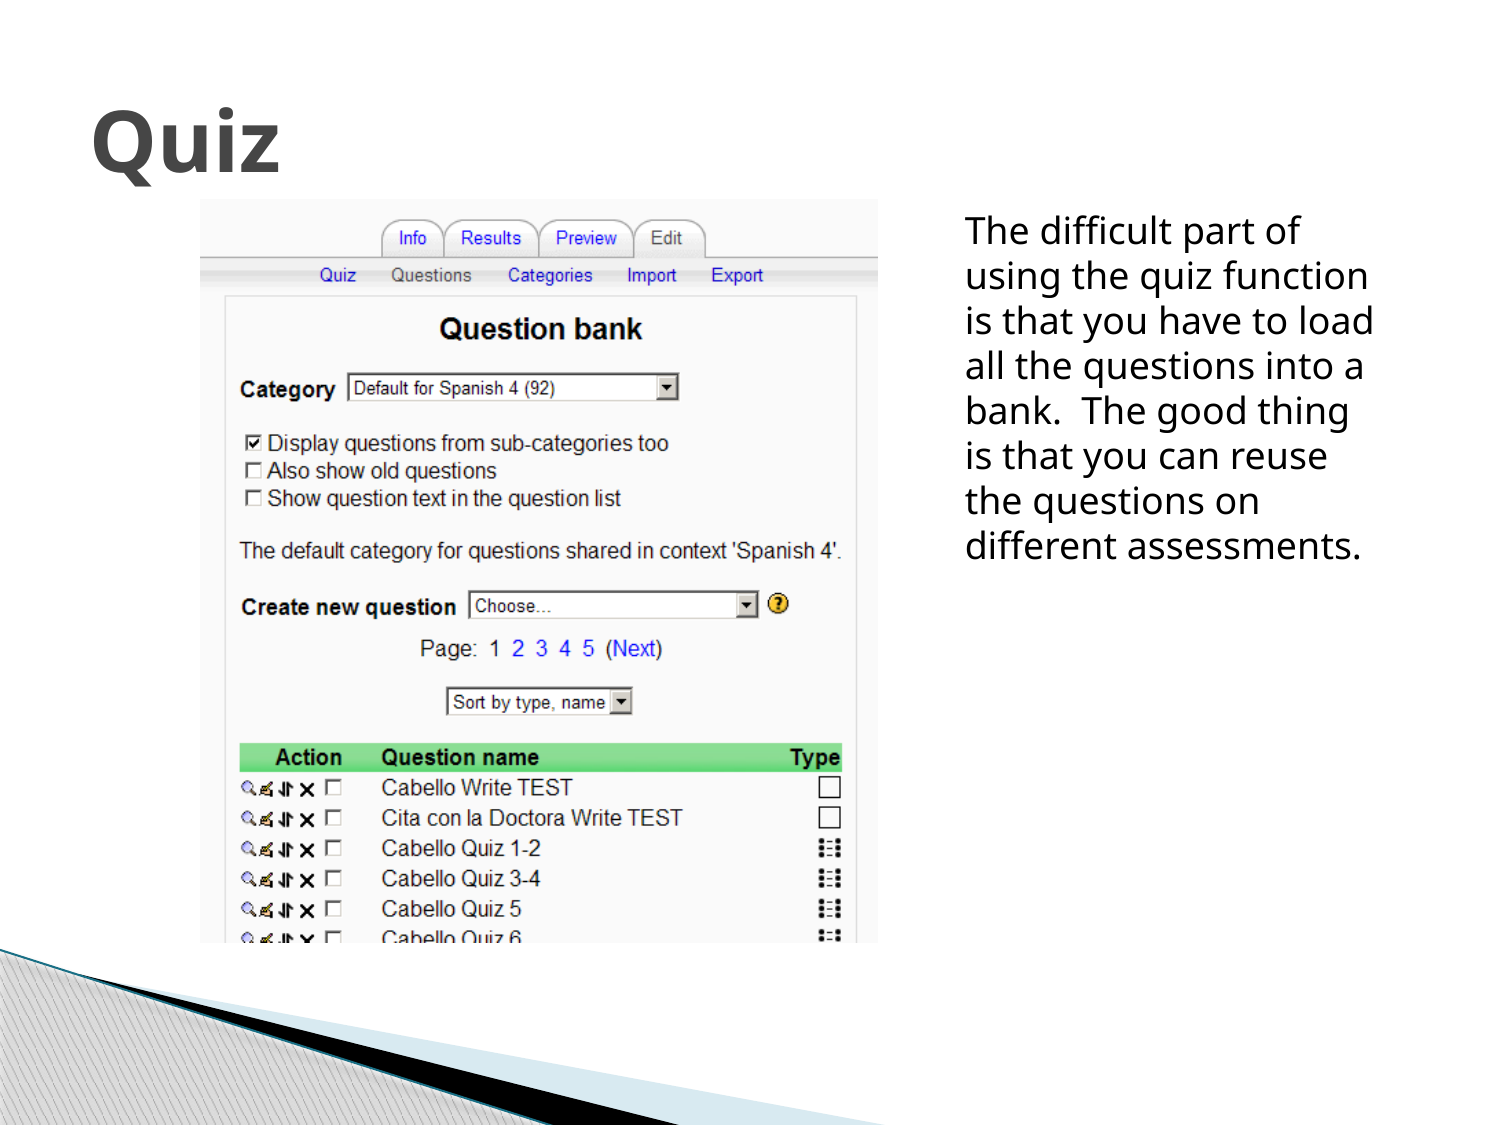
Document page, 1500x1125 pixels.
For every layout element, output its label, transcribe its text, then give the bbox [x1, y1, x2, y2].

title Quiz [75, 45, 1425, 233]
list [199, 199, 879, 943]
text_box The difficult part of using the quiz function is that you have to load all the questions into a bank. The good thing is that you can reuse the questions on different assessments. [949, 199, 1400, 575]
